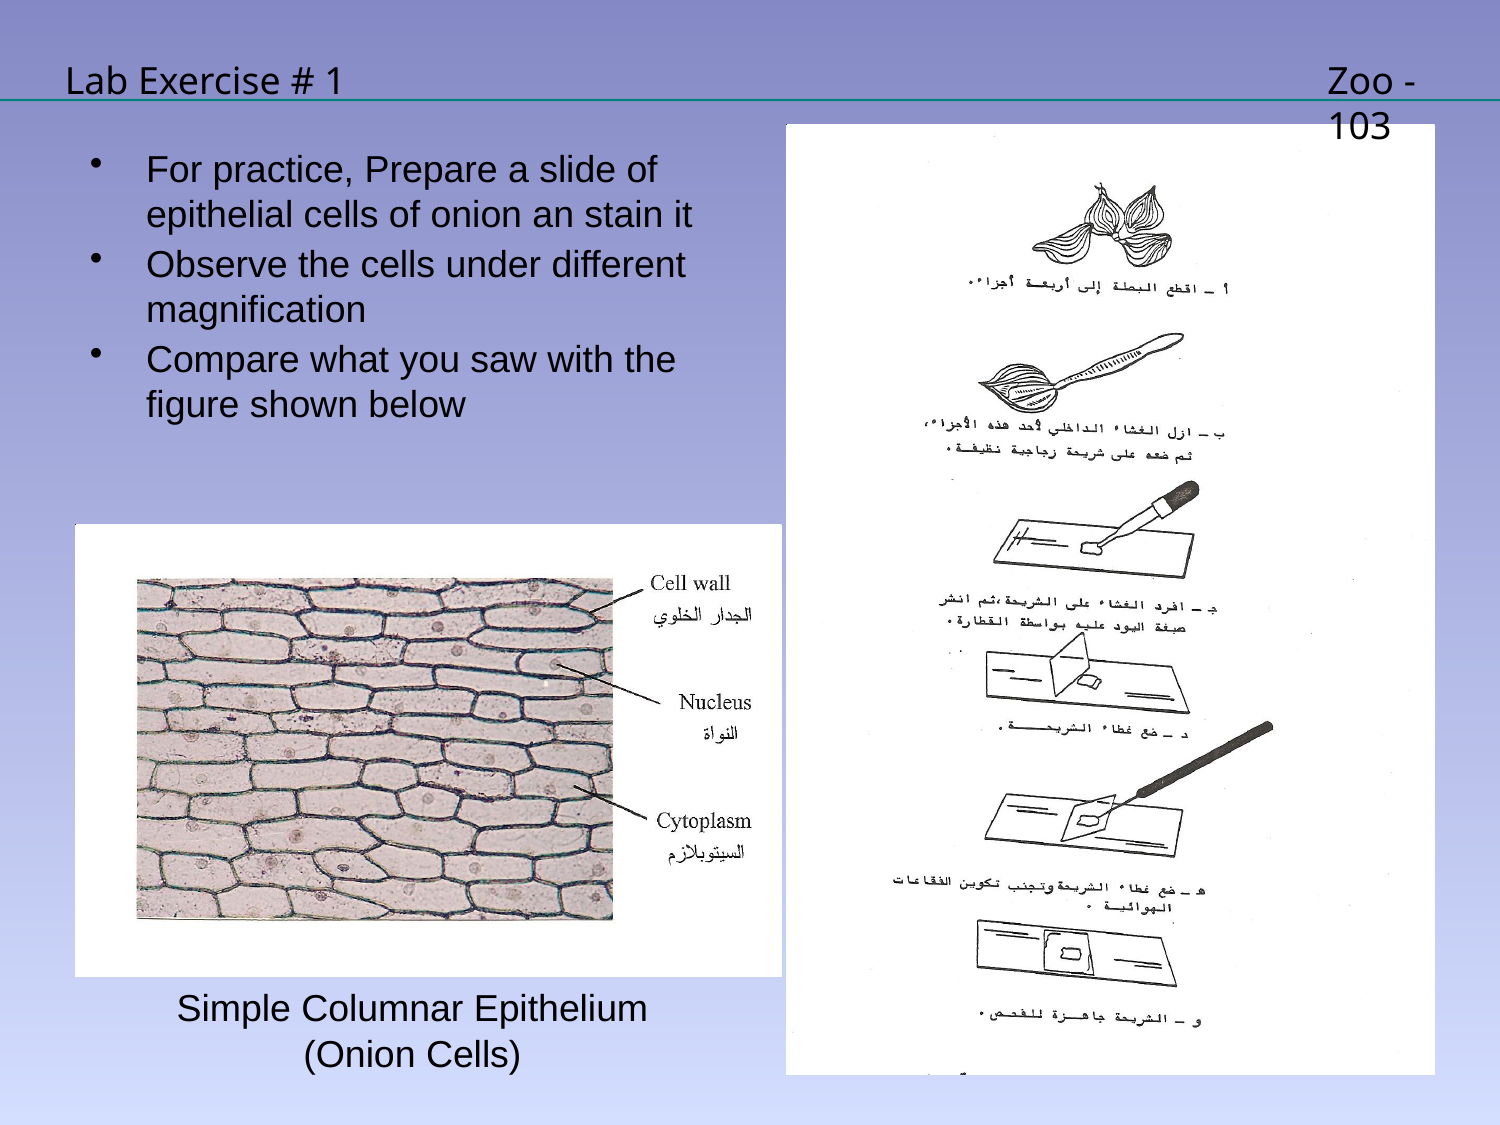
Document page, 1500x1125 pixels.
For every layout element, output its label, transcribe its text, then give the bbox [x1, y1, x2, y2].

picture [74, 524, 783, 978]
text_box Zoo - 103 [1312, 49, 1475, 100]
text_box Lab Exercise # 1 [50, 100, 400, 110]
text_box Simple Columnar Epithelium (Onion Cells) [50, 987, 775, 1083]
text_box Zoo - 103 [1312, 101, 1475, 155]
text_box Lab Exercise # 1 [50, 49, 400, 99]
picture [786, 124, 1435, 1076]
text_box For practice, Prepare a slide of epithelial cells of onion an stain it Observe the cells under different magnification Compare what you saw with the figure shown below [74, 137, 738, 524]
